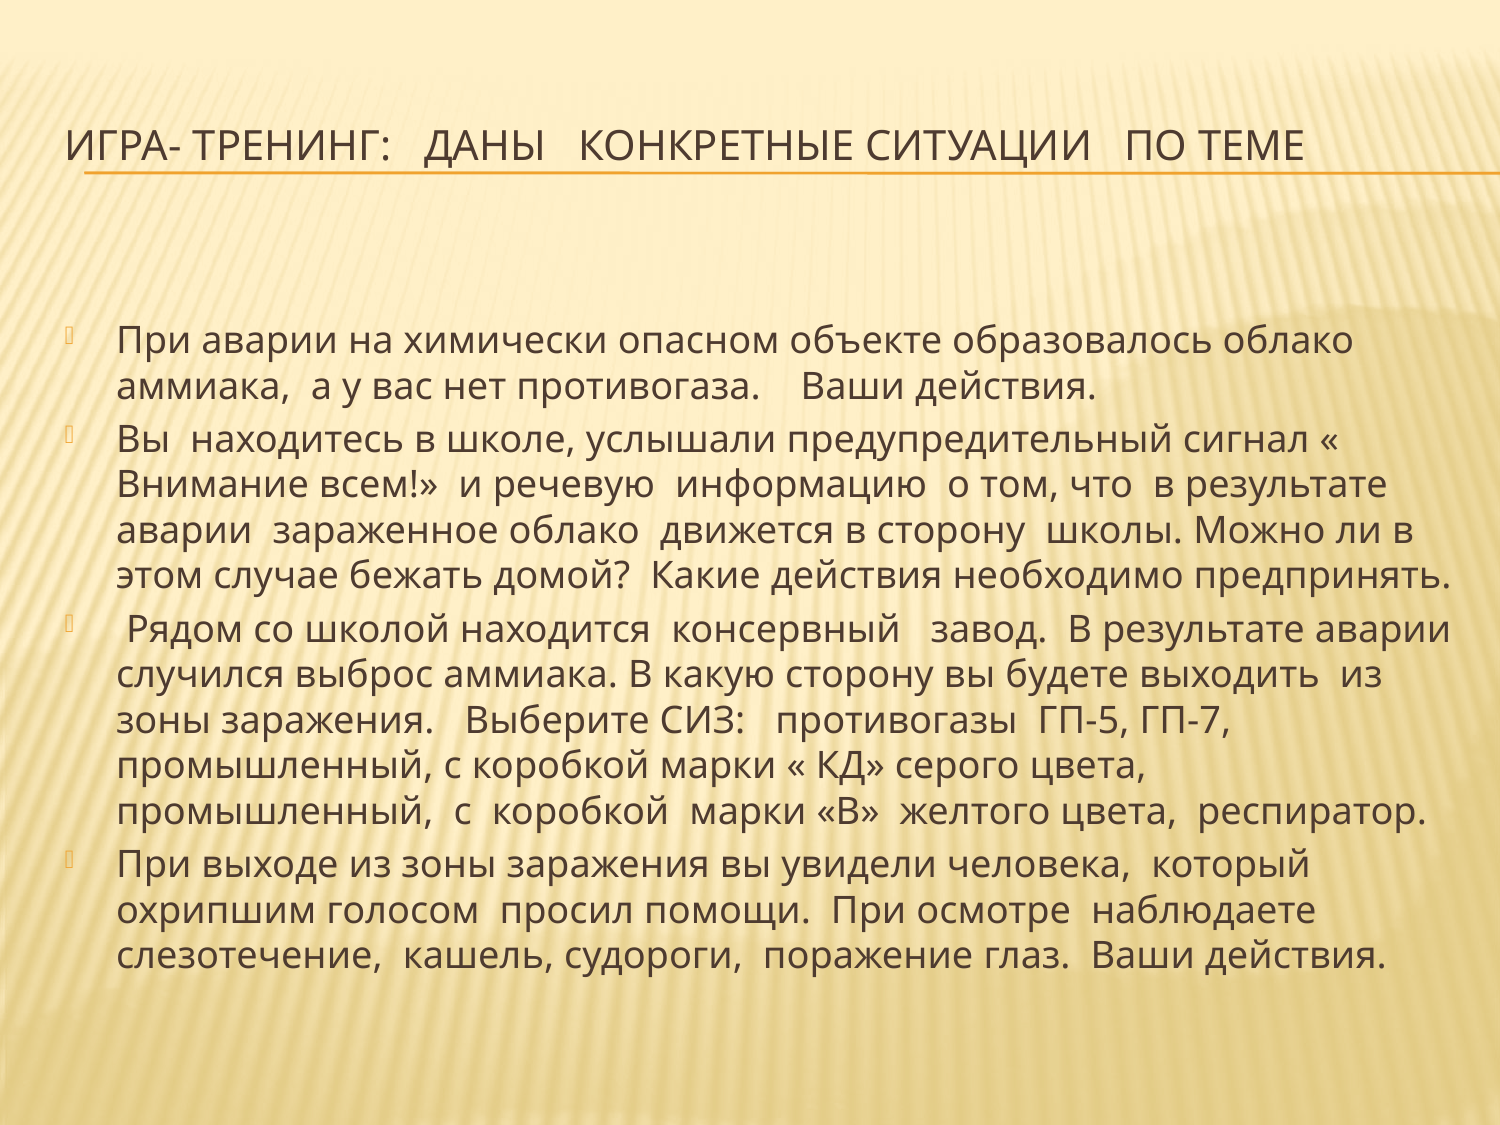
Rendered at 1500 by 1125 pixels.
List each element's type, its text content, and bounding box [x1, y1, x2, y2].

list При аварии на химически опасном объекте образовалось облако аммиака, а у вас нет противогаза. Ваши действия. Вы находитесь в школе, услышали предупредительный сигнал « Внимание всем!» и речевую информацию о том, что в результате аварии зараженное облако движется в сторону школы. Можно ли в этом случае бежать домой? Какие действия необходимо предпринять. Рядом со школой находится консервный завод. В результате аварии случился выброс аммиака. В какую сторону вы будете выходить из зоны заражения. Выберите СИЗ: противогазы ГП-5, ГП-7, промышленный, с коробкой марки « КД» серого цвета, промышленный, с коробкой марки «В» желтого цвета, респиратор. При выходе из зоны заражения вы увидели человека, который охрипшим голосом просил помощи. При осмотре наблюдаете слезотечение, кашель, судороги, поражение глаз. Ваши действия. [50, 254, 1475, 998]
title Игра- тренинг: Даны конкретные ситуации по теме [50, 75, 1475, 213]
